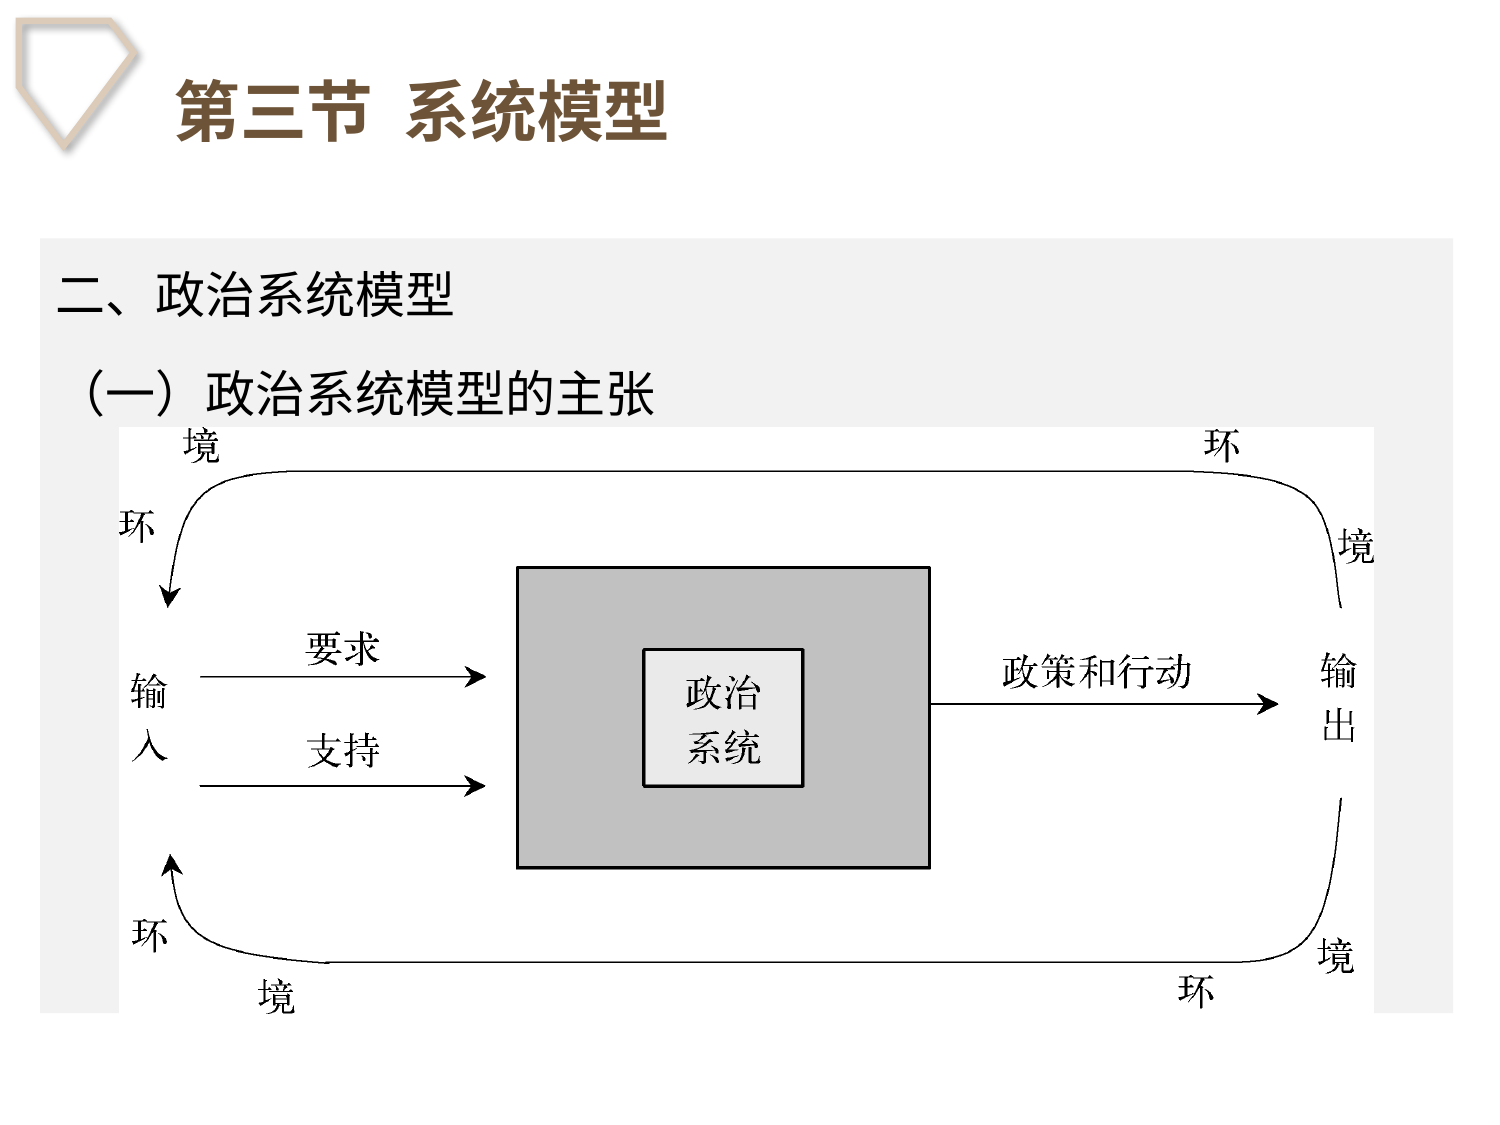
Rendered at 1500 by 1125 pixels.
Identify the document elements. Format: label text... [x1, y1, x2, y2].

picture [119, 426, 1374, 1014]
list 二、政治系统模型 （一）政治系统模型的主张 [40, 238, 1454, 1014]
title 第三节 系统模型 [158, 0, 1456, 159]
